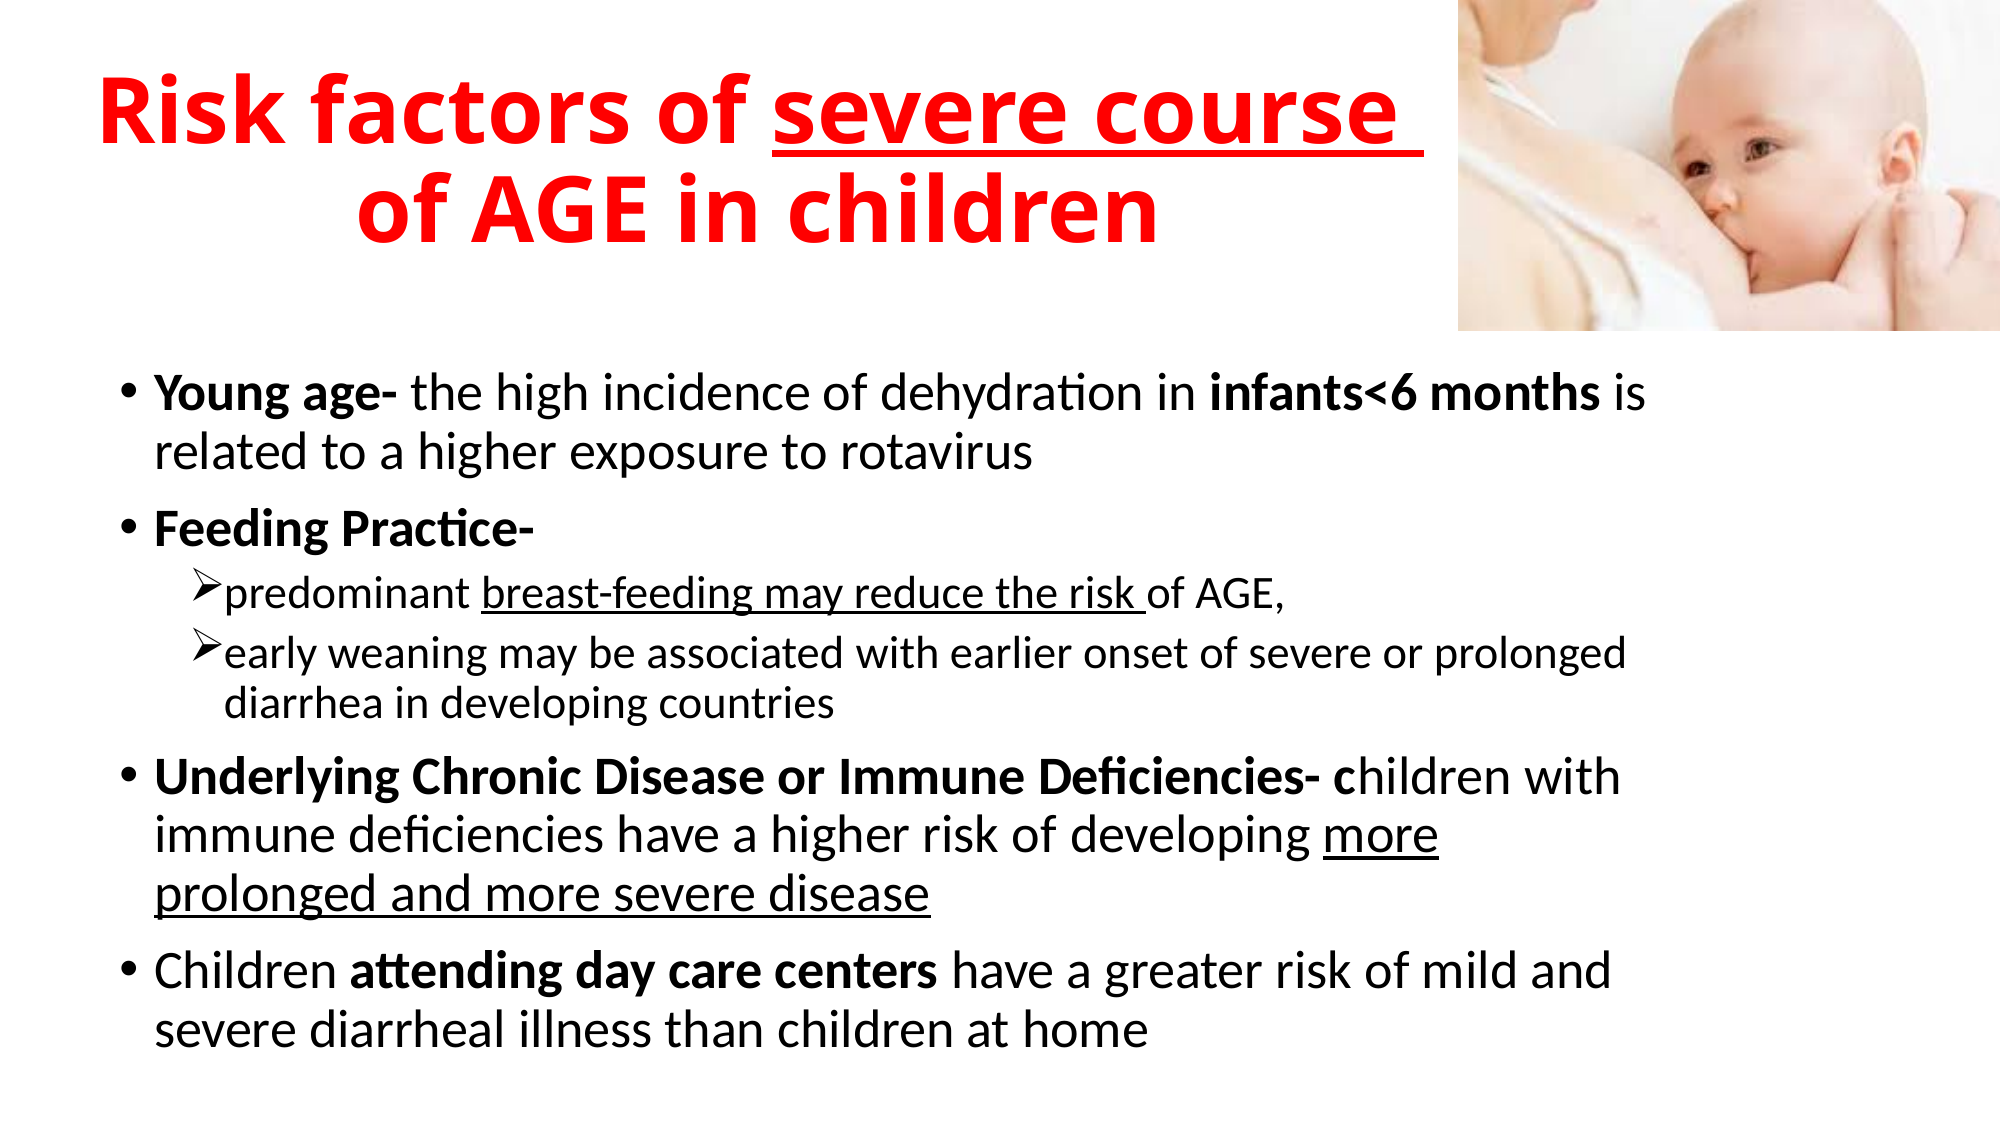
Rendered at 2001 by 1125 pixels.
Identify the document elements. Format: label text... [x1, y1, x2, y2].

picture [1458, 0, 2000, 331]
list Young age- the high incidence of dehydration in infants<6 months is related to a higher exposure to rotavirus Feeding Practice- predominant breast-feeding may reduce the risk of AGE, early weaning may be associated with earlier onset of severe or prolonged diarrhea in developing countries Underlying Chronic Disease or Immune Deficiencies- children with immune deficiencies have a higher risk of developing more prolonged and more severe disease Children attending day care centers have a greater risk of mild and severe diarrheal illness than children at home [104, 356, 1682, 1071]
title Risk factors of severe course of AGE in children [24, 54, 1458, 273]
